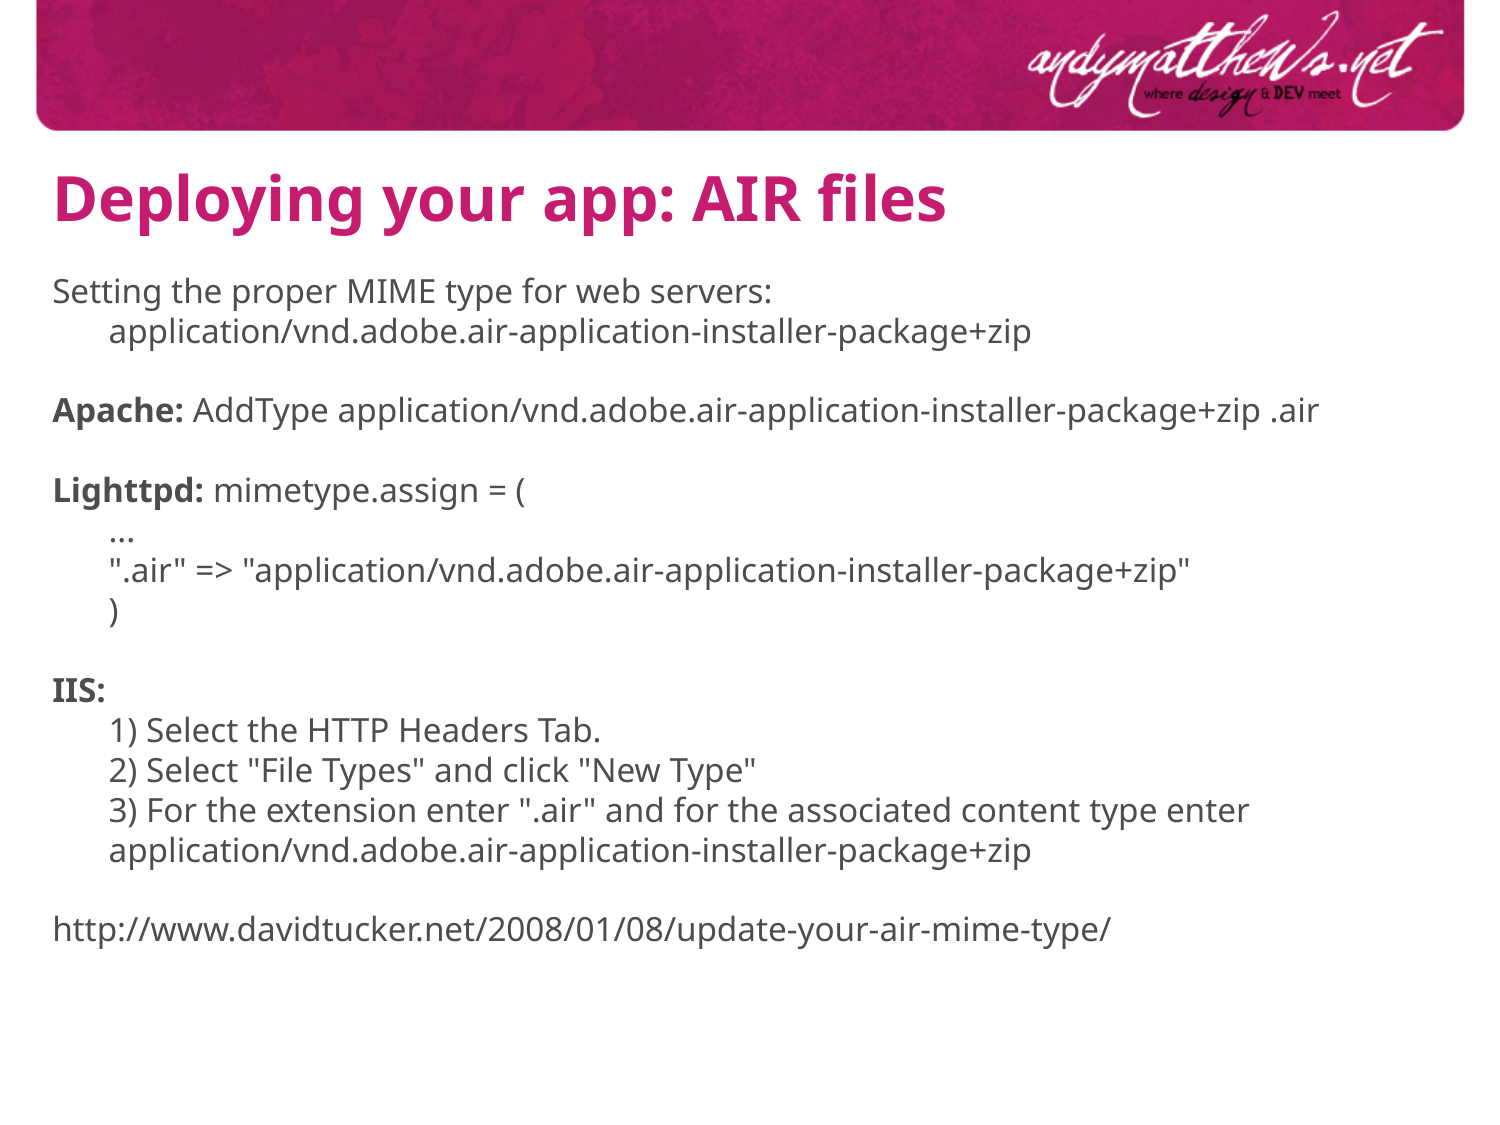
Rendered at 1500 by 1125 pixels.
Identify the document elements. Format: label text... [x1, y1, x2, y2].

picture [0, 0, 1500, 1125]
text_box Setting the proper MIME type for web servers: application/vnd.adobe.air-application-installer-package+zip Apache: AddType application/vnd.adobe.air-application-installer-package+zip .air Lighttpd: mimetype.assign = ( ... ".air" => "application/vnd.adobe.air-application-installer-package+zip" ) IIS: 1) Select the HTTP Headers Tab. 2) Select "File Types" and click "New Type" 3) For the extension enter ".air" and for the associated content type enter application/vnd.adobe.air-application-installer-package+zip http://www.davidtucker.net/2008/01/08/update-your-air-mime-type/ [37, 262, 1463, 1088]
text_box Deploying your app: AIR files [37, 149, 1463, 244]
